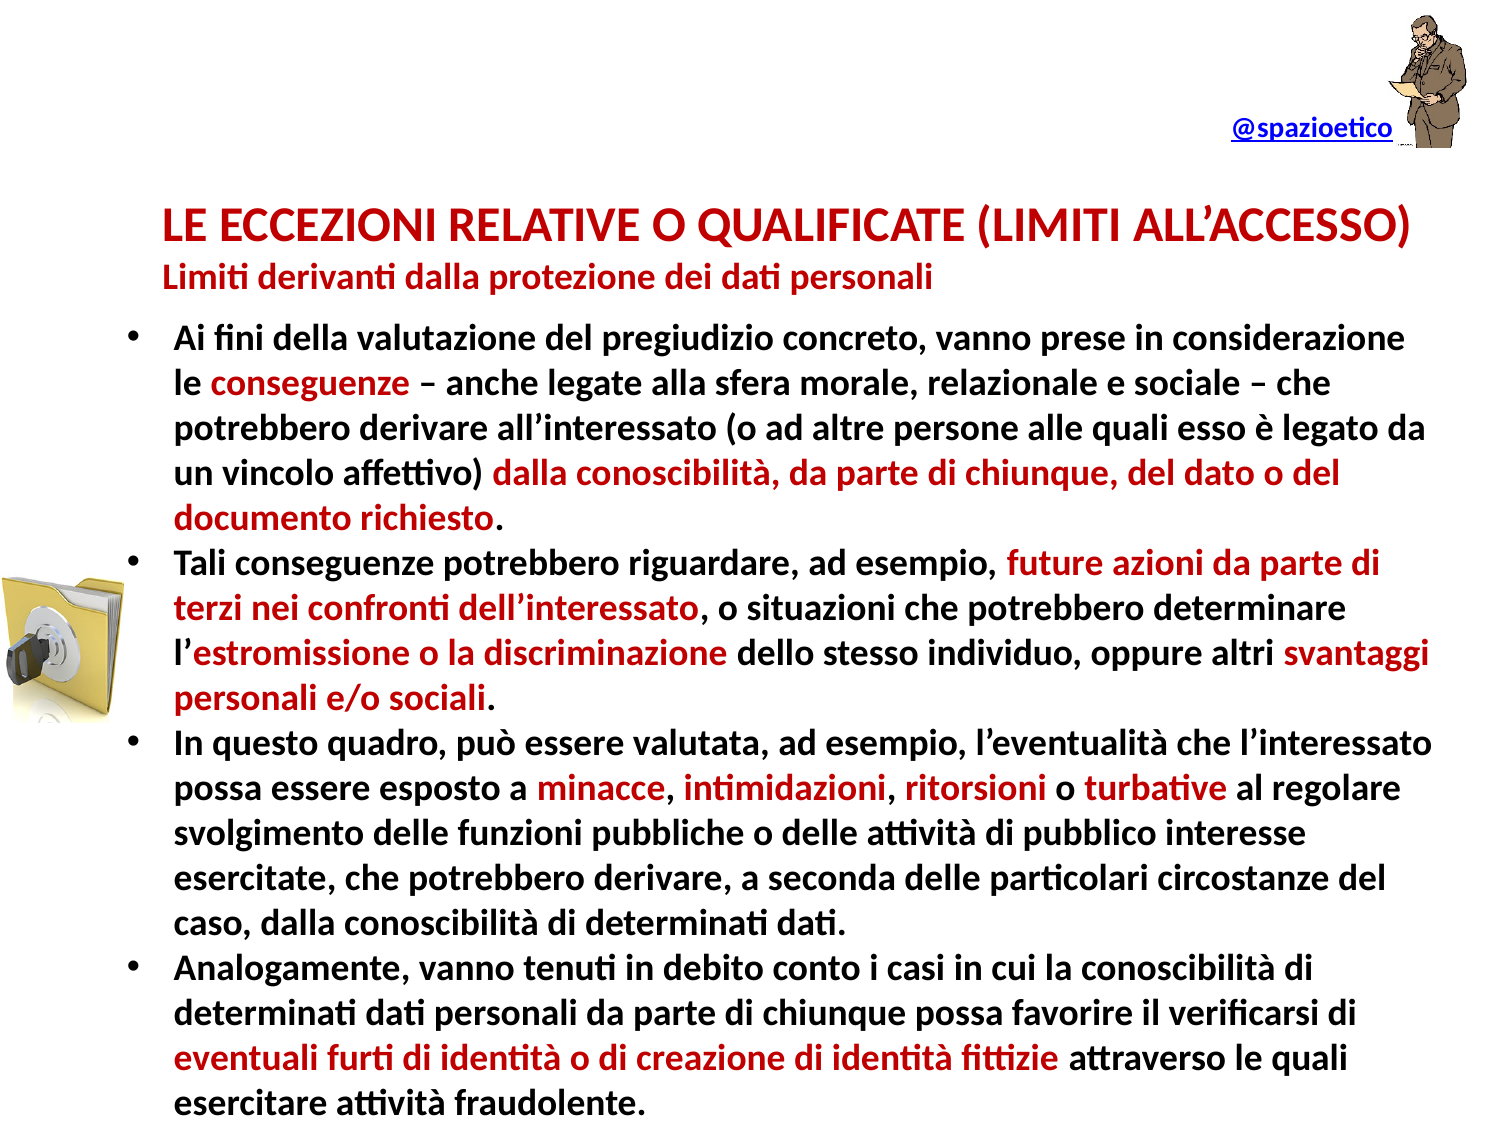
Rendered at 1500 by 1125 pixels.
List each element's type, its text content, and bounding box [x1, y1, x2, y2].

text_box LE ECCEZIONI RELATIVE O QUALIFICATE (LIMITI ALL’ACCESSO) Limiti derivanti dalla protezione dei dati personali [147, 184, 1483, 305]
picture [0, 568, 131, 723]
picture [1372, 7, 1488, 148]
text_box Ai fini della valutazione del pregiudizio concreto, vanno prese in considerazione le conseguenze – anche legate alla sfera morale, relazionale e sociale – che potrebbero derivare all’interessato (o ad altre persone alle quali esso è legato da un vincolo affettivo) dalla conoscibilità, da parte di chiunque, del dato o del documento richiesto. Tali conseguenze potrebbero riguardare, ad esempio, future azioni da parte di terzi nei confronti dell’interessato, o situazioni che potrebbero determinare l’estromissione o la discriminazione dello stesso individuo, oppure altri svantaggi personali e/o sociali. In questo quadro, può essere valutata, ad esempio, l’eventualità che l’interessato possa essere esposto a minacce, intimidazioni, ritorsioni o turbative al regolare svolgimento delle funzioni pubbliche o delle attività di pubblico interesse esercitate, che potrebbero derivare, a seconda delle particolari circostanze del caso, dalla conoscibilità di determinati dati. Analogamente, vanno tenuti in debito conto i casi in cui la conoscibilità di determinati dati personali da parte di chiunque possa favorire il verificarsi di eventuali furti di identità o di creazione di identità fittizie attraverso le quali esercitare attività fraudolente. [112, 305, 1459, 1125]
